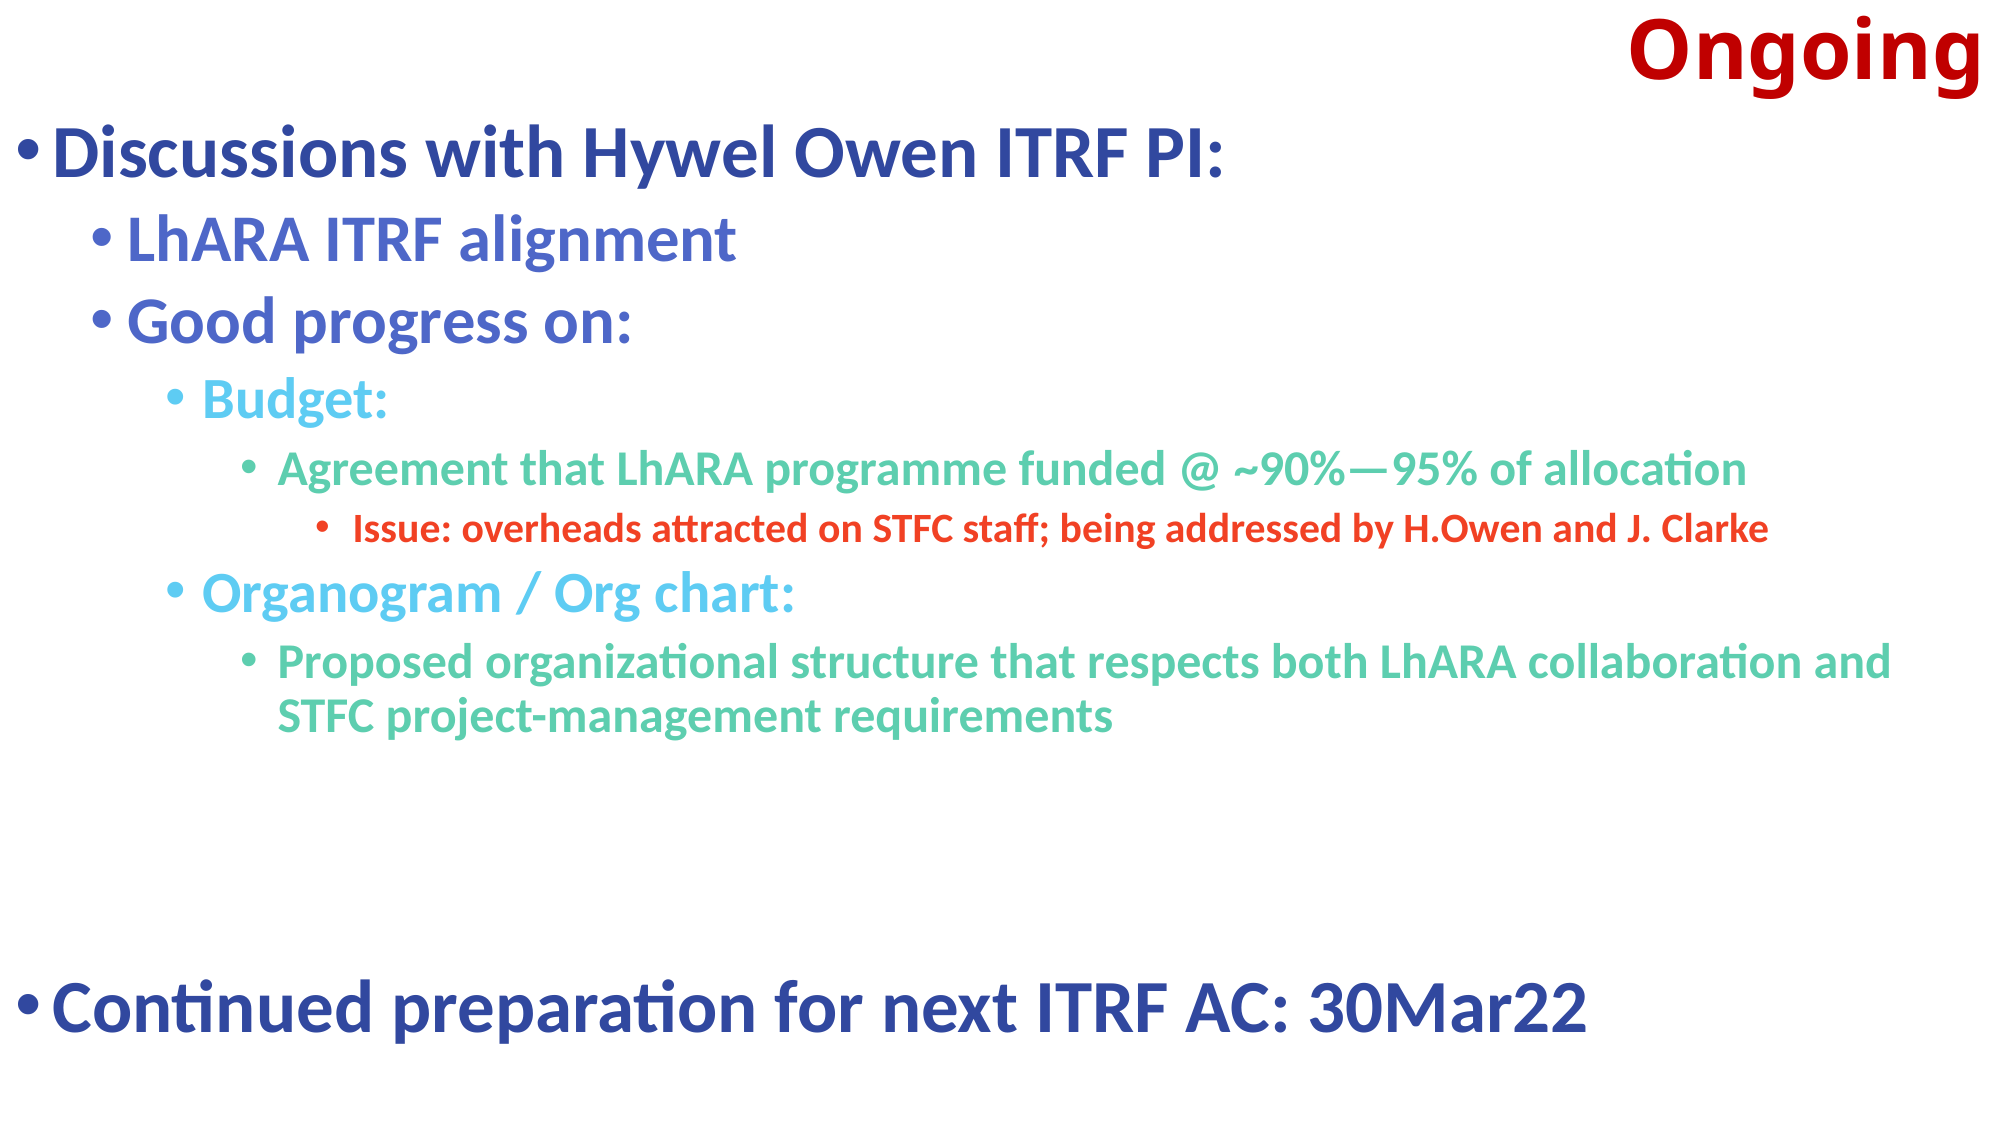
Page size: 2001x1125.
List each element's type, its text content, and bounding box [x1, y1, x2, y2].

title Ongoing [0, 0, 2000, 104]
list Discussions with Hywel Owen ITRF PI: LhARA ITRF alignment Good progress on: Budget: Agreement that LhARA programme funded @ ~90%—95% of allocation Issue: overheads attracted on STFC staff; being addressed by H.Owen and J. Clarke Organogram / Org chart: Proposed organizational structure that respects both LhARA collaboration and STFC project-management requirements Continued preparation for next ITRF AC: 30Mar22 [0, 104, 2000, 1124]
